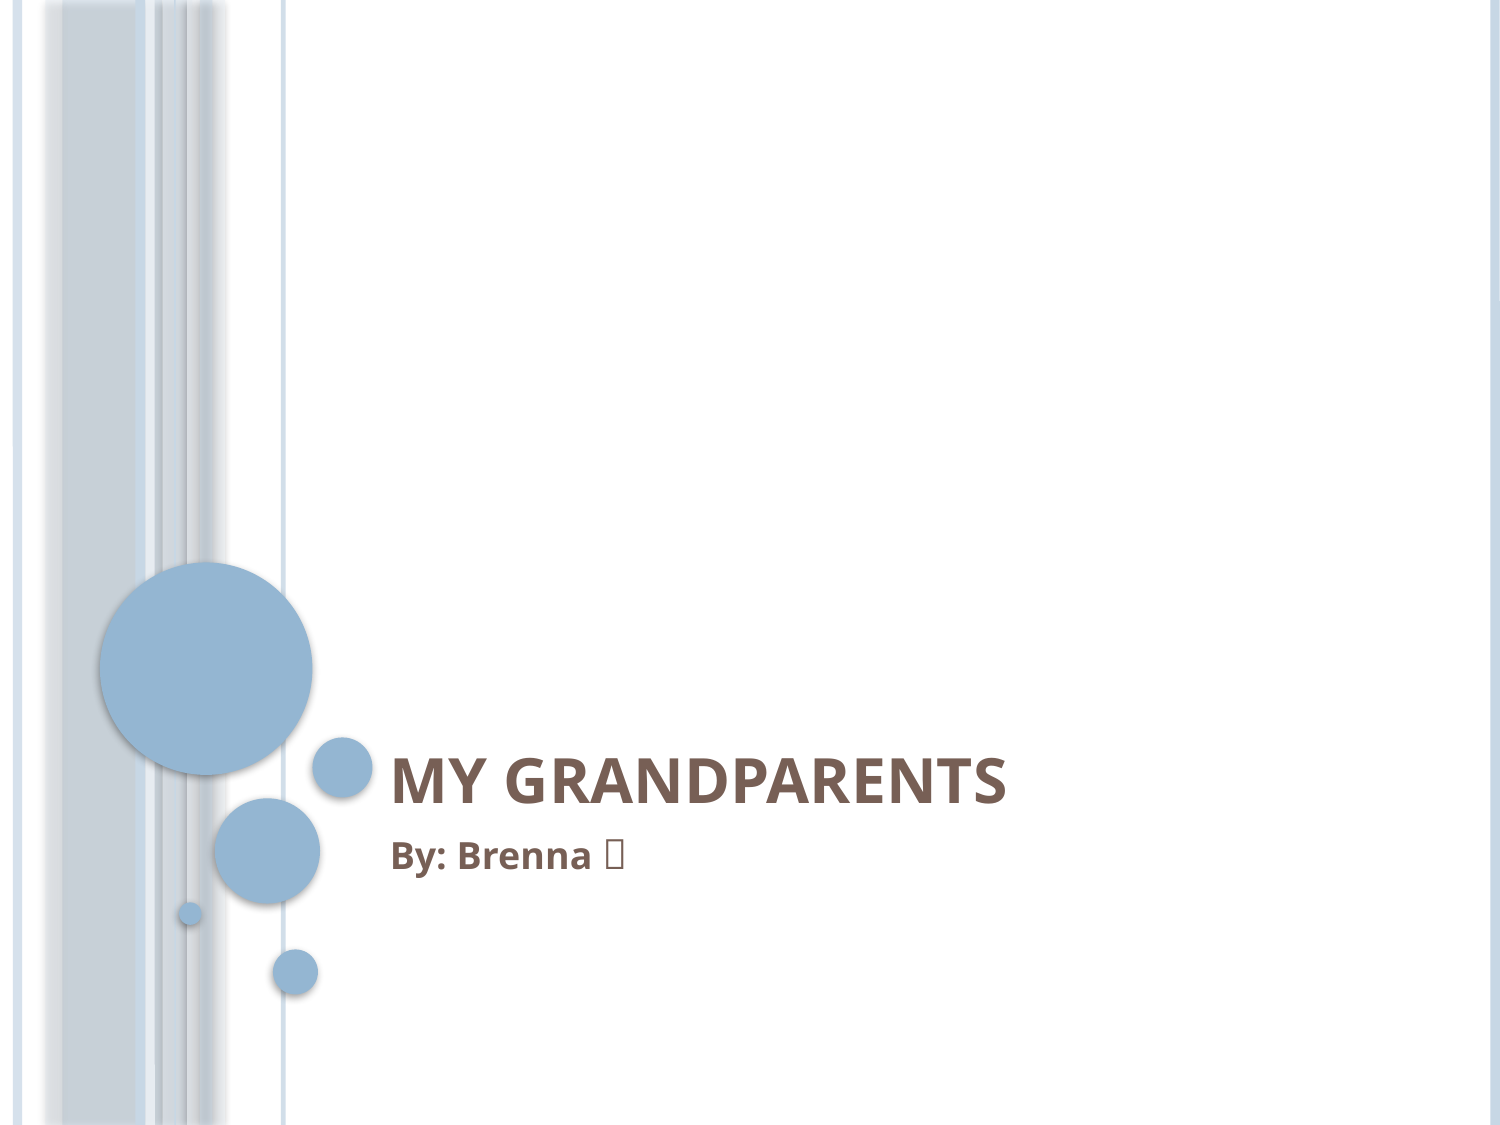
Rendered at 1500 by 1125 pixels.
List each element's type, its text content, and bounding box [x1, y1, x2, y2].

title My Grandparents [375, 512, 1388, 820]
subtitle By: Brenna  [375, 820, 1388, 1046]
